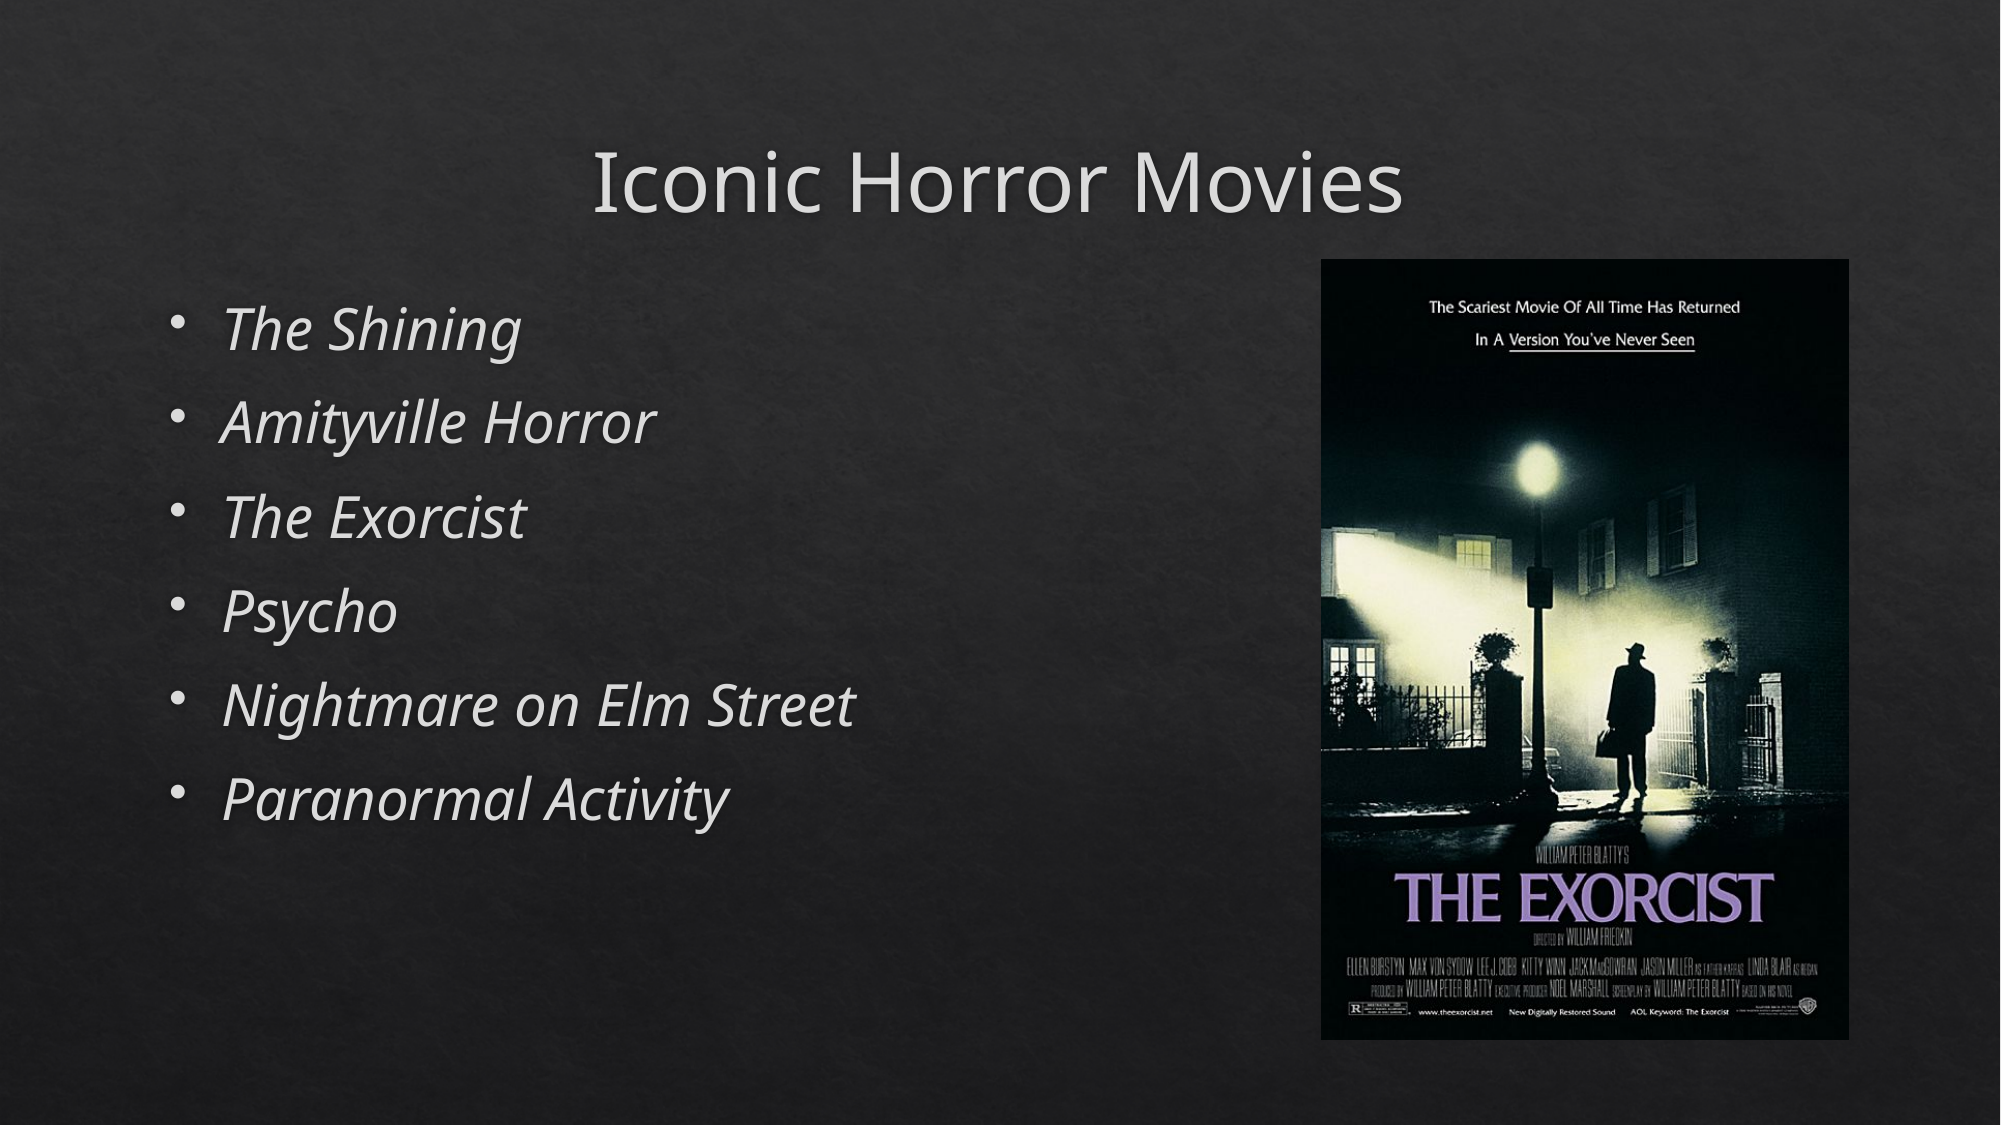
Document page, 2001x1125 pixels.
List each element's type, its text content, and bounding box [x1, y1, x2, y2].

picture [1320, 258, 1849, 1040]
list The Shining Amityville Horror The Exorcist Psycho Nightmare on Elm Street Paranormal Activity [149, 284, 1313, 950]
title Iconic Horror Movies [149, 99, 1849, 260]
